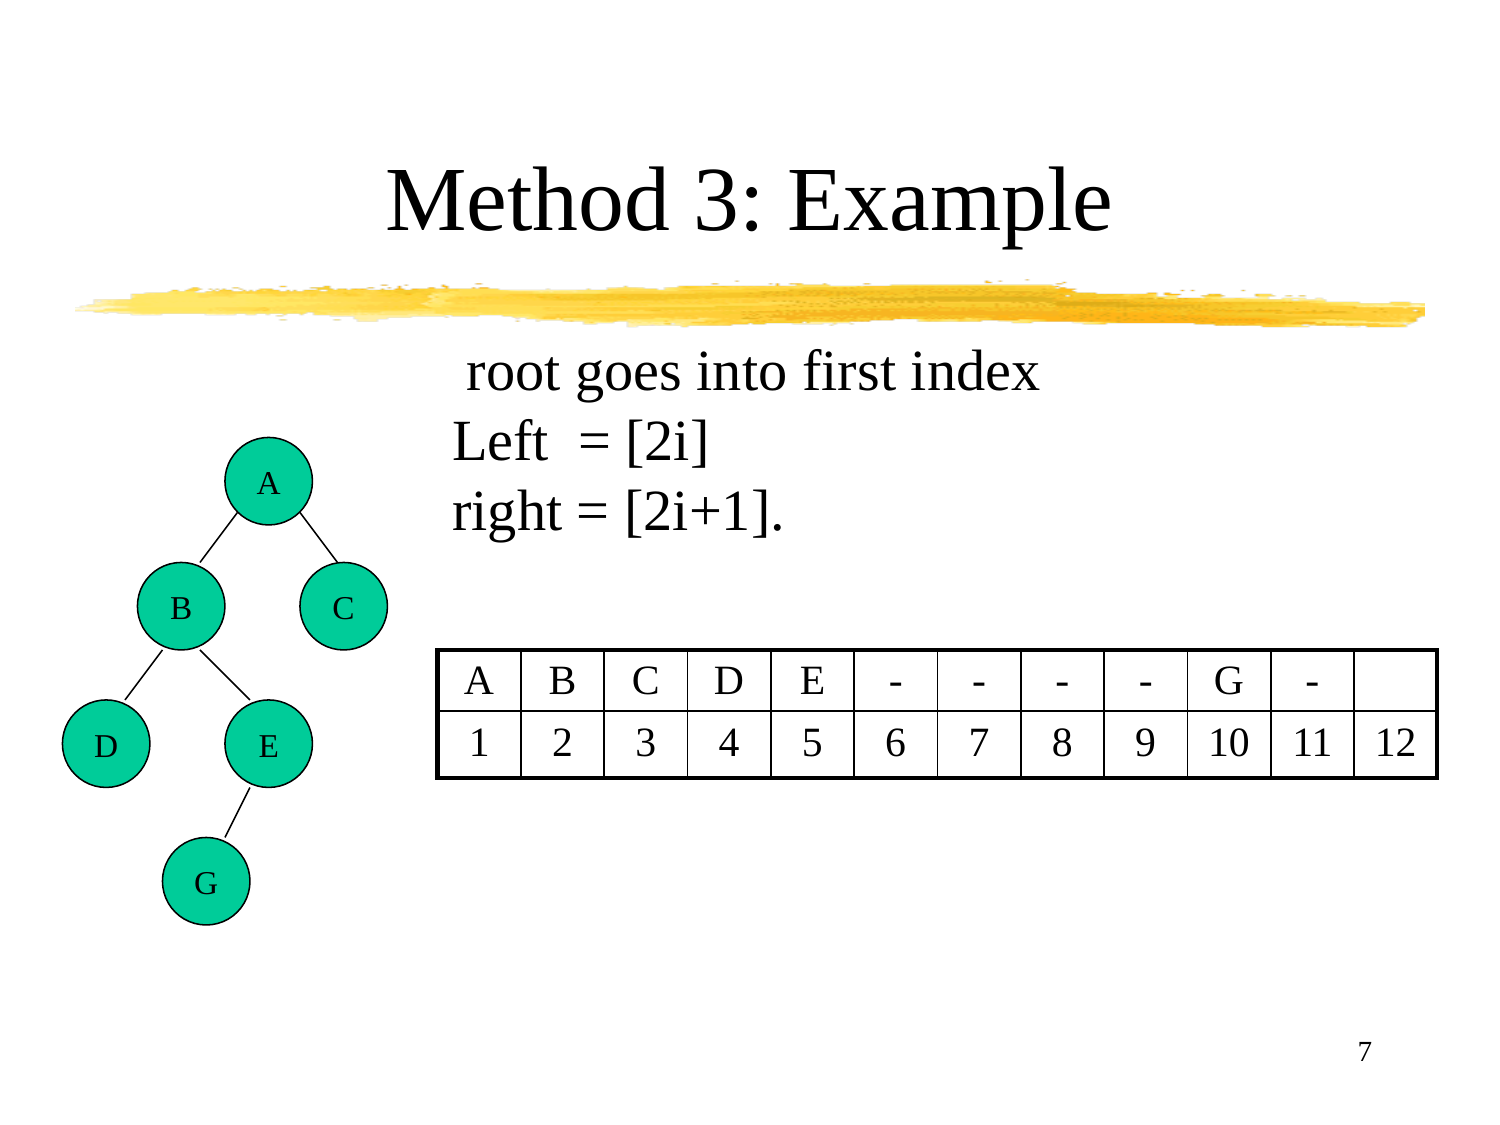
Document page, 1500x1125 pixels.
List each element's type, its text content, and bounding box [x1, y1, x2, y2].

table_cell 6 [855, 712, 937, 776]
table_header E [772, 652, 853, 710]
table_cell 12 [1355, 712, 1435, 776]
table_cell 8 [1022, 712, 1103, 776]
text_box root goes into first index Left = [2i] right = [2i+1]. [437, 324, 1188, 550]
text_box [62, 437, 388, 926]
table_header - [1022, 652, 1103, 710]
table_cell 4 [688, 712, 770, 776]
table_header C [605, 652, 687, 710]
table_header - [1105, 652, 1187, 710]
picture [75, 274, 1425, 338]
table_cell 2 [522, 712, 603, 776]
table_header - [938, 652, 1020, 710]
slide_number 7 [1074, 1024, 1388, 1101]
table_header A [440, 652, 520, 710]
table_cell 9 [1105, 712, 1187, 776]
table_header - [855, 652, 937, 710]
table_header G [1188, 652, 1270, 710]
table_cell 11 [1272, 712, 1353, 776]
table_cell 7 [938, 712, 1020, 776]
title Method 3: Example [112, 99, 1388, 288]
table_cell 10 [1188, 712, 1270, 776]
table_header B [522, 652, 603, 710]
table_header D [688, 652, 770, 710]
table_cell 1 [440, 712, 520, 776]
table_header [1355, 652, 1435, 710]
table_cell 5 [772, 712, 853, 776]
table_cell 3 [605, 712, 687, 776]
table_header - [1272, 652, 1353, 710]
